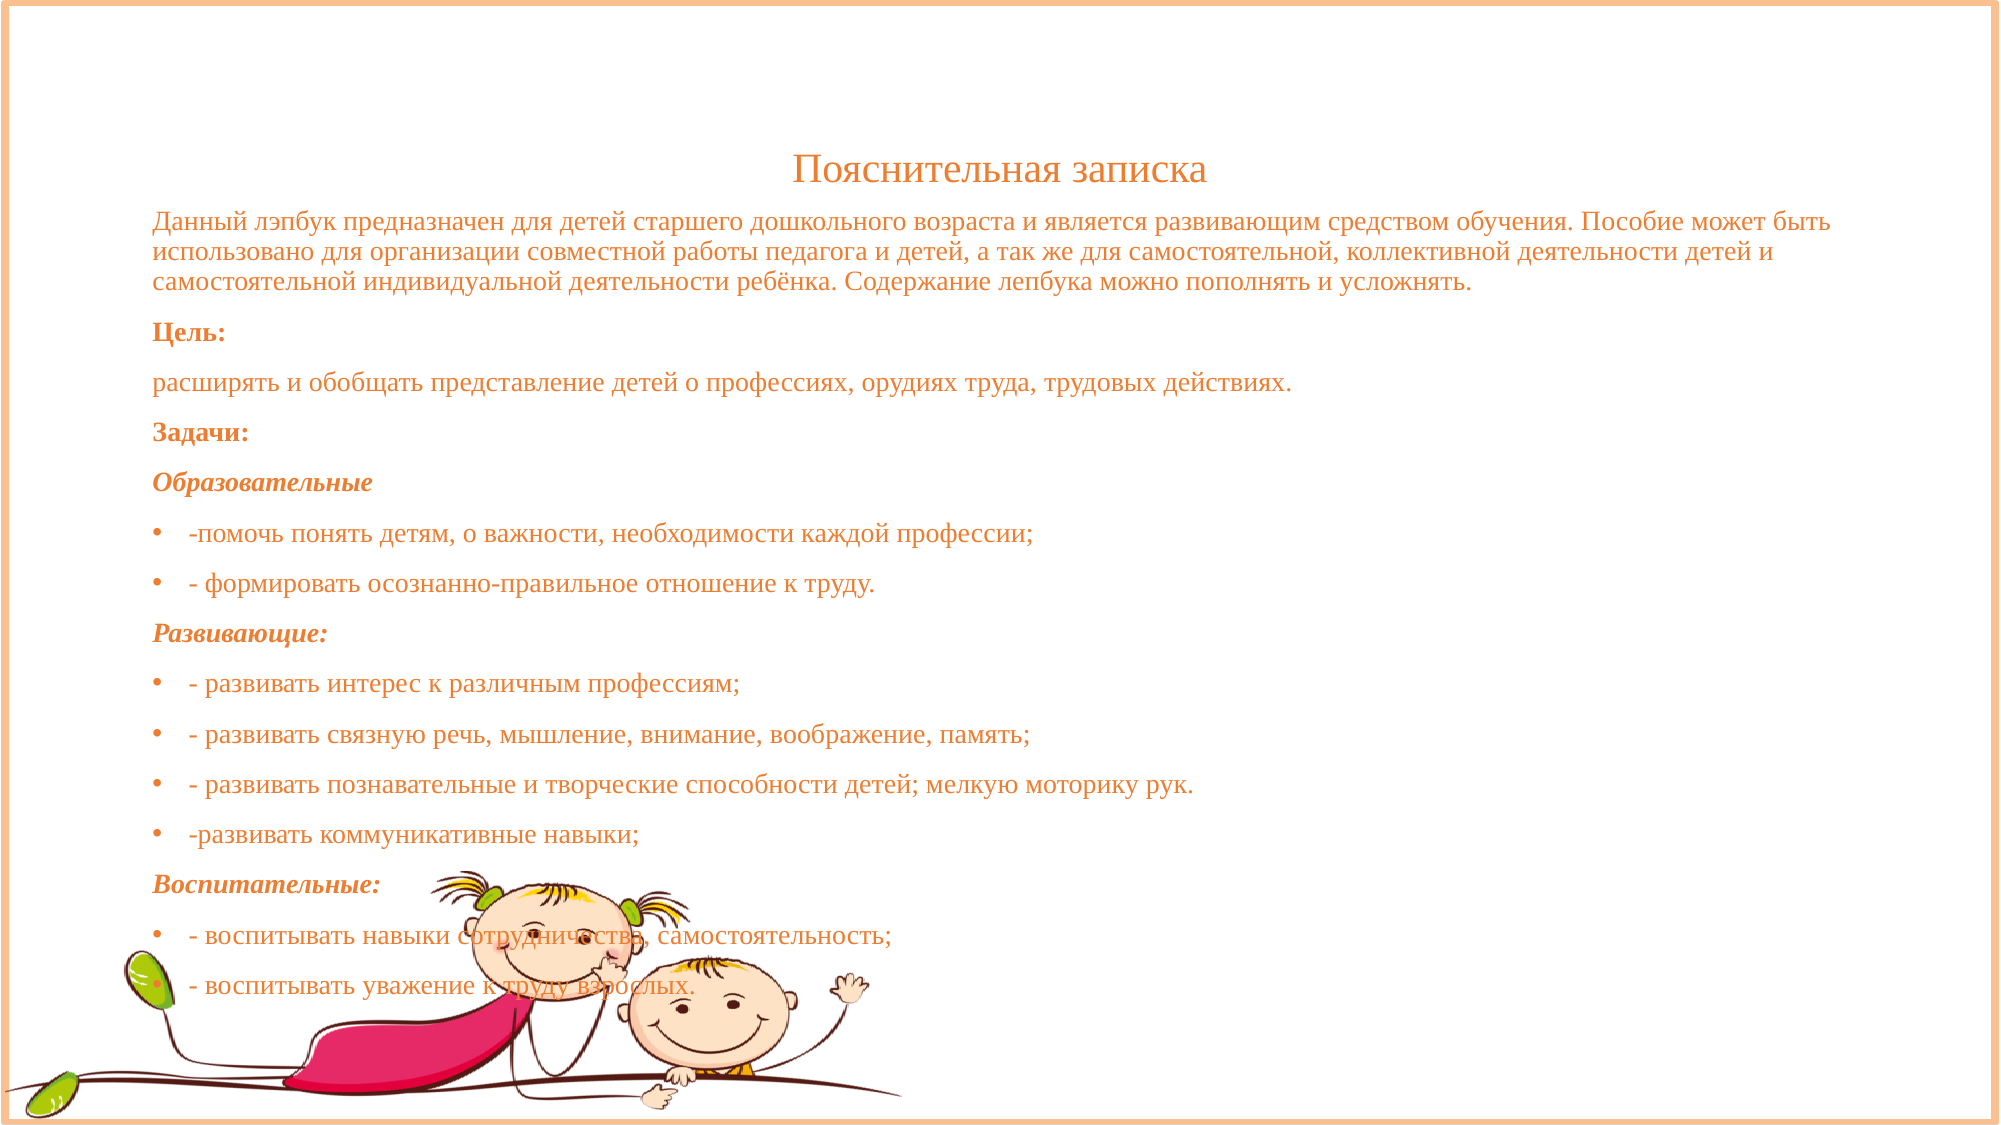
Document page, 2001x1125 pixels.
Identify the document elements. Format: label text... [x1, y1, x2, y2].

list Данный лэпбук предназначен для детей старшего дошкольного возраста и является развивающим средством обучения. Пособие может быть использовано для организации совместной работы педагога и детей, а так же для самостоятельной, коллективной деятельности детей и самостоятельной индивидуальной деятельности ребёнка. Содержание лепбука можно пополнять и усложнять. Цель: расширять и обобщать представление детей о профессиях, орудиях труда, трудовых действиях. Задачи: Образовательные -помочь понять детям, о важности, необходимости каждой профессии; - формировать осознанно-правильное отношение к труду. Развивающие: - развивать интерес к различным профессиям; - развивать связную речь, мышление, внимание, воображение, память; - развивать познавательные и творческие способности детей; мелкую моторику рук. -развивать коммуникативные навыки; Воспитательные: - воспитывать навыки сотрудничества, самостоятельность; - воспитывать уважение к труду взрослых. [137, 198, 1863, 1014]
title Пояснительная записка [137, 59, 1863, 198]
picture [0, 0, 2001, 1125]
